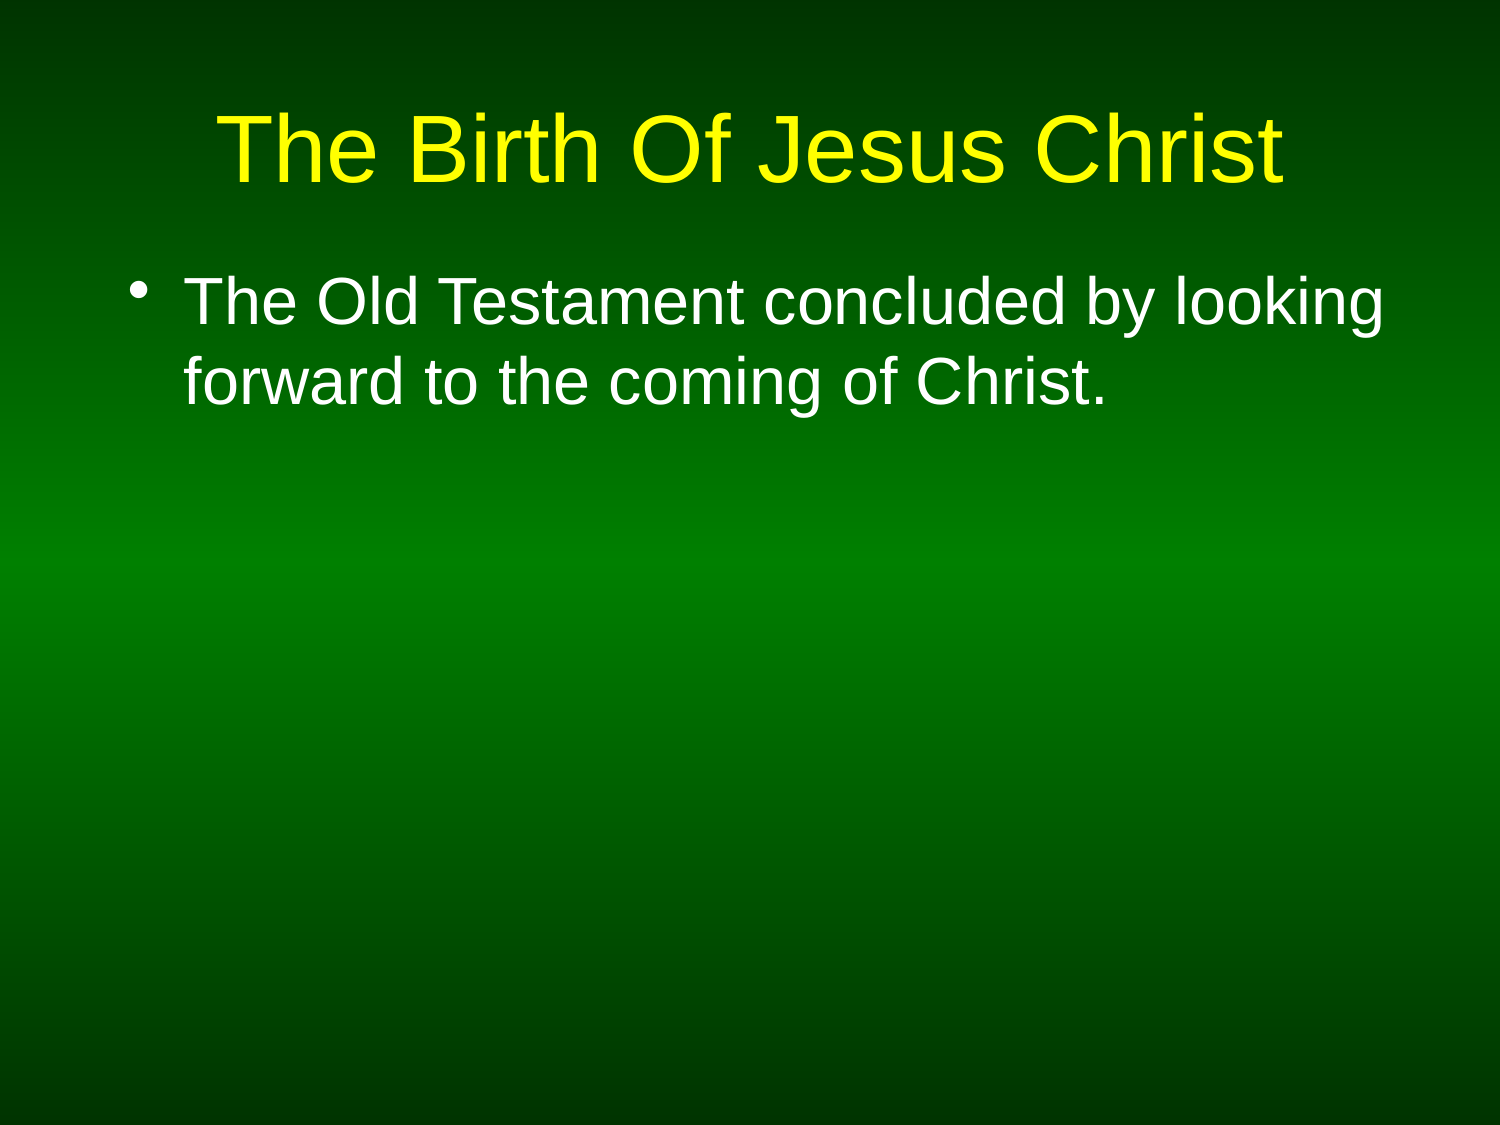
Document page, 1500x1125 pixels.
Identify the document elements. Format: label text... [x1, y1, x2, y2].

title The Birth Of Jesus Christ [37, 50, 1463, 238]
list The Old Testament concluded by looking forward to the coming of Christ. [112, 249, 1438, 1088]
